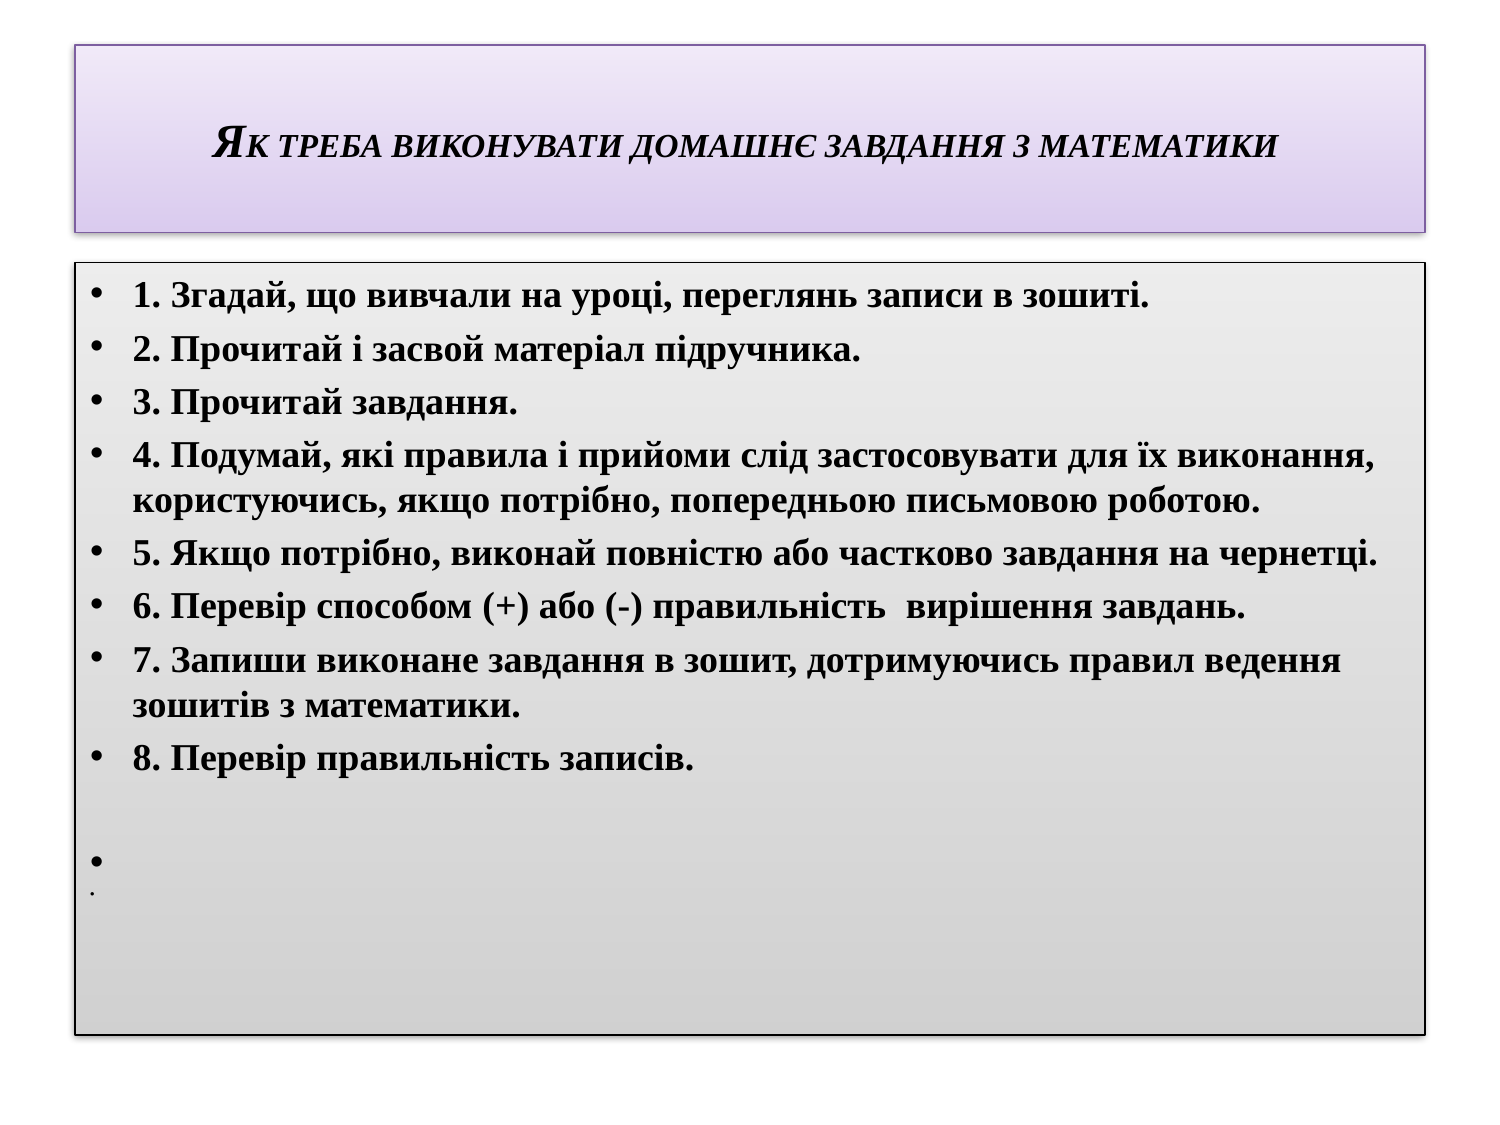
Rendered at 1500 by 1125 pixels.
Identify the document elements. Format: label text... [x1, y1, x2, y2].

list 1. Згадай, що вивчали на уроці, переглянь записи в зошиті. 2. Прочитай і засвой матеріал підручника. 3. Прочитай завдання. 4. Подумай, які правила і прийоми слід застосовувати для їх виконання, користуючись, якщо потрібно, попередньою письмовою роботою. 5. Якщо потрібно, виконай повністю або частково завдання на чернетці. 6. Перевір способом (+) або (-) правильність вирішення завдань. 7. Запиши виконане завдання в зошит, дотримуючись правил ведення зошитів з математики. 8. Перевір правильність записів. [74, 262, 1426, 1036]
title ЯК ТРЕБА ВИКОНУВАТИ ДОМАШНЄ ЗАВДАННЯ З МАТЕМАТИКИ [74, 44, 1426, 233]
